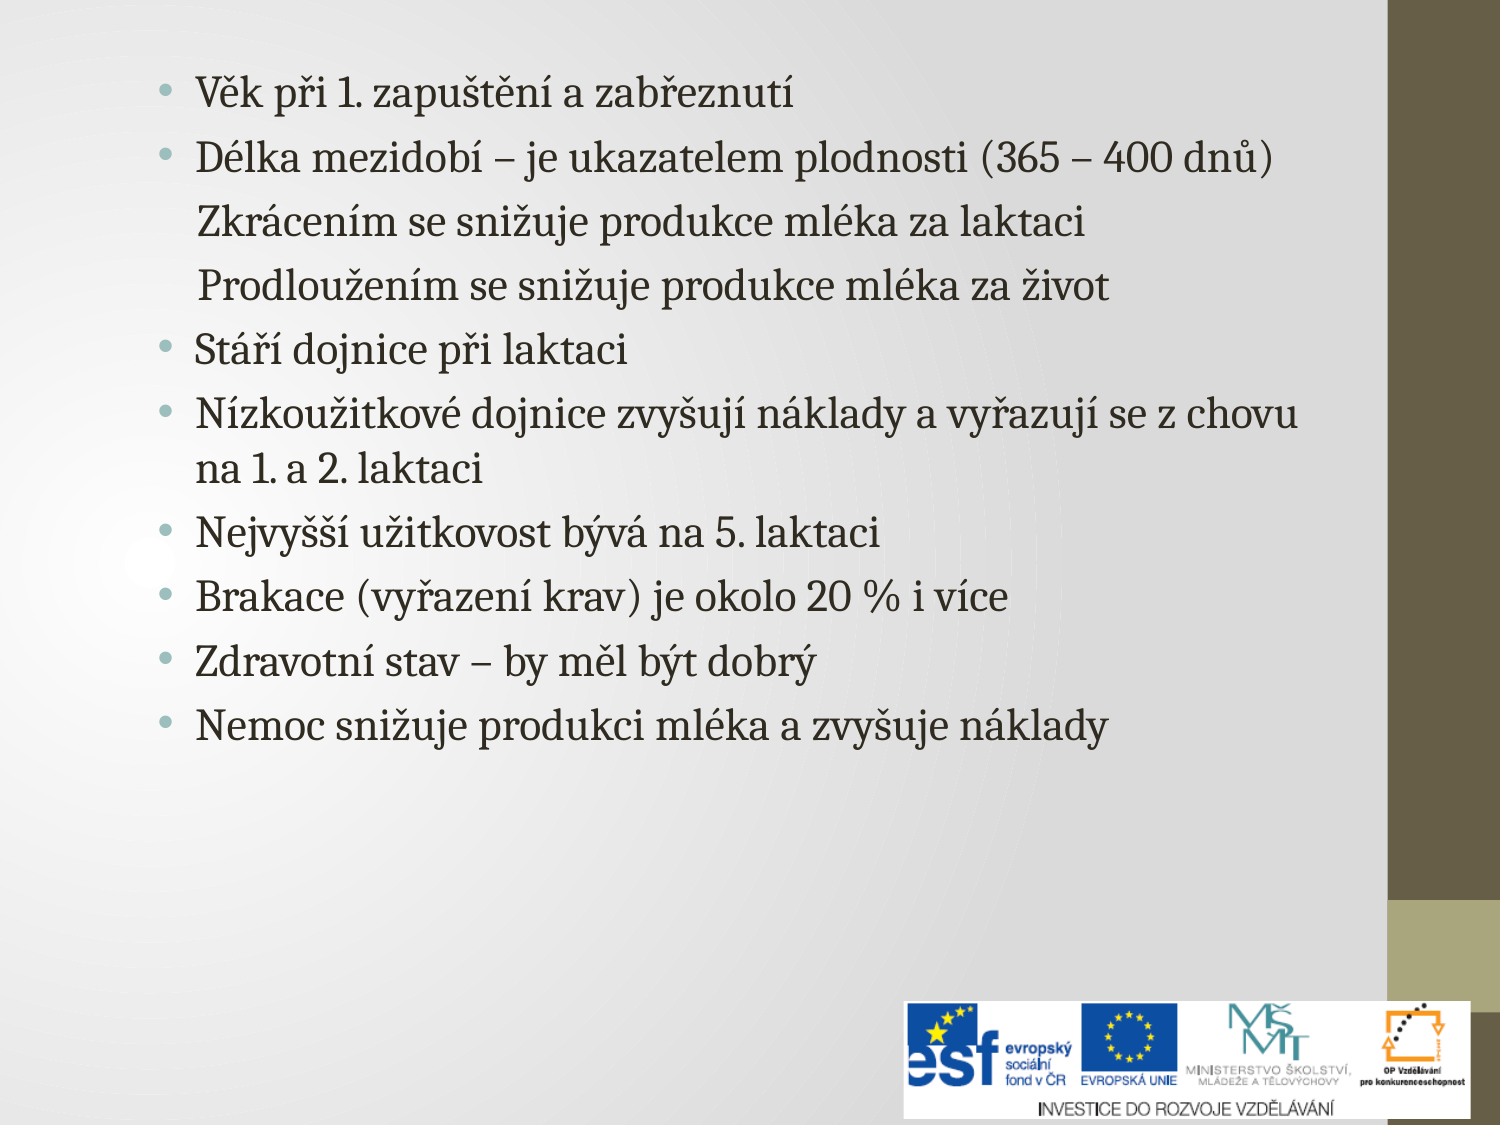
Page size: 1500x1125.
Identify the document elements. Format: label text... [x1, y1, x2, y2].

list Věk při 1. zapuštění a zabřeznutí Délka mezidobí – je ukazatelem plodnosti (365 – 400 dnů) Zkrácením se snižuje produkce mléka za laktaci Prodloužením se snižuje produkce mléka za život Stáří dojnice při laktaci Nízkoužitkové dojnice zvyšují náklady a vyřazují se z chovu na 1. a 2. laktaci Nejvyšší užitkovost bývá na 5. laktaci Brakace (vyřazení krav) je okolo 20 % i více Zdravotní stav – by měl být dobrý Nemoc snižuje produkci mléka a zvyšuje náklady [74, 54, 1326, 1051]
